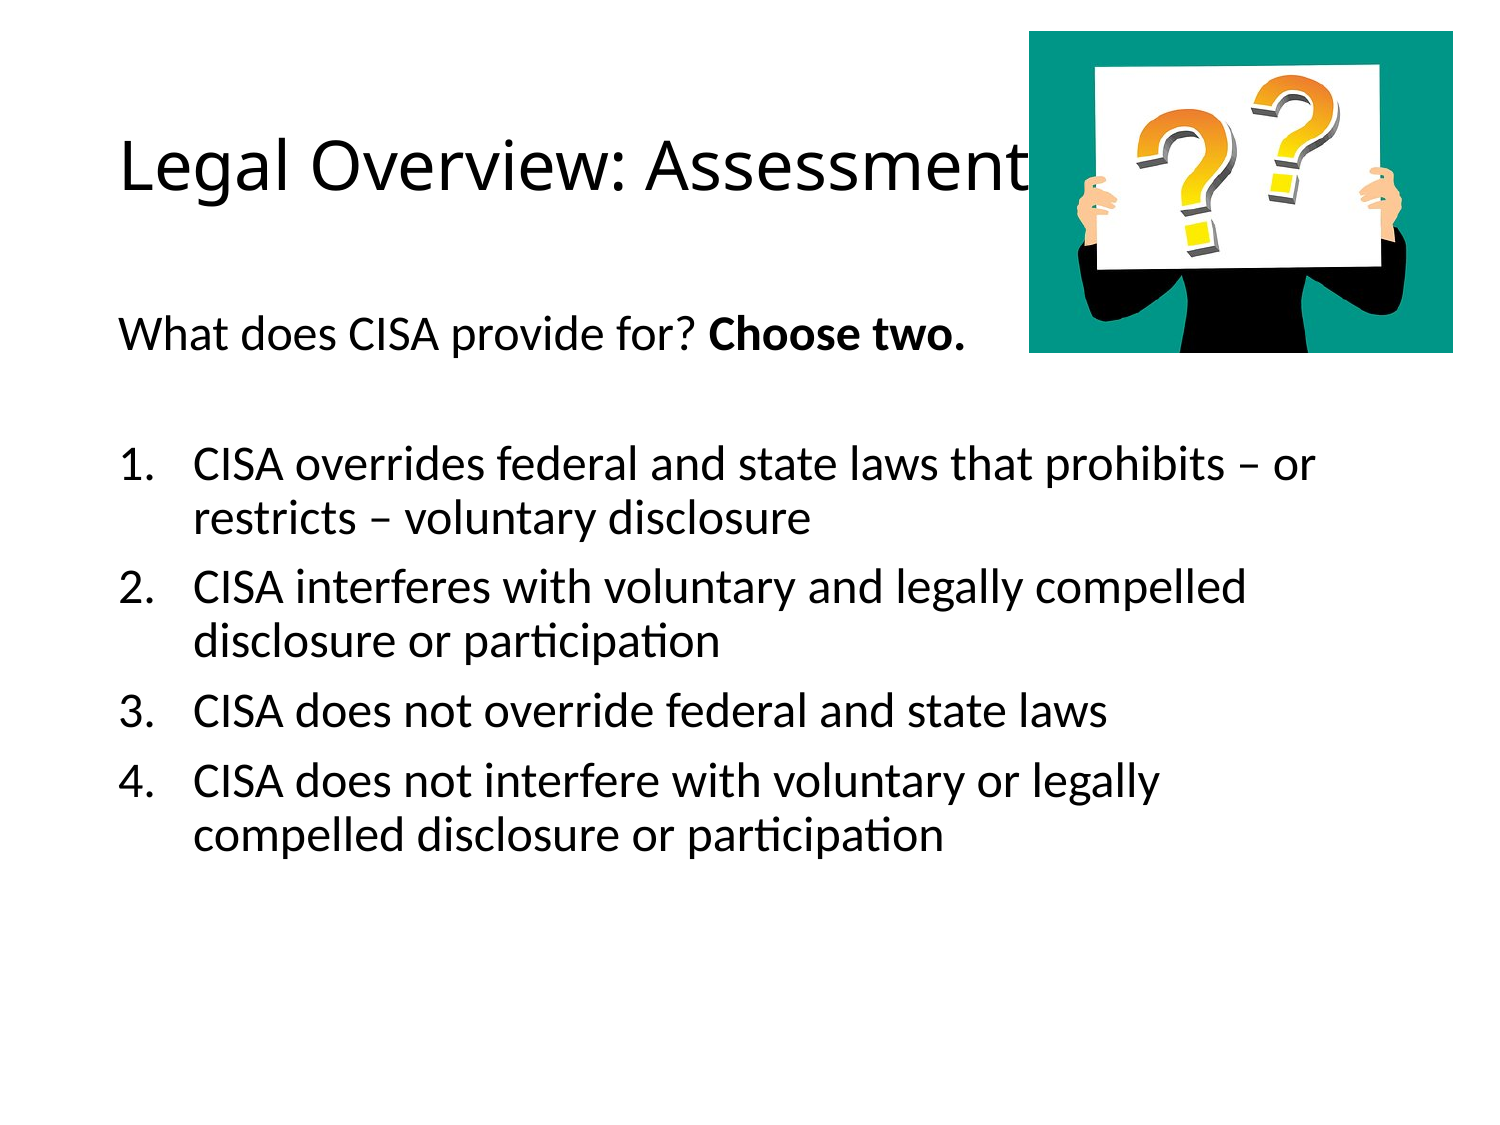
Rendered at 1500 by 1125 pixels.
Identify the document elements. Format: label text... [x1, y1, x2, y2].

list What does CISA provide for? Choose two. CISA overrides federal and state laws that prohibits – or restricts – voluntary disclosure CISA interferes with voluntary and legally compelled disclosure or participation CISA does not override federal and state laws CISA does not interfere with voluntary or legally compelled disclosure or participation [102, 299, 1398, 1014]
picture [1029, 31, 1453, 354]
title Legal Overview: Assessment [102, 59, 1029, 278]
